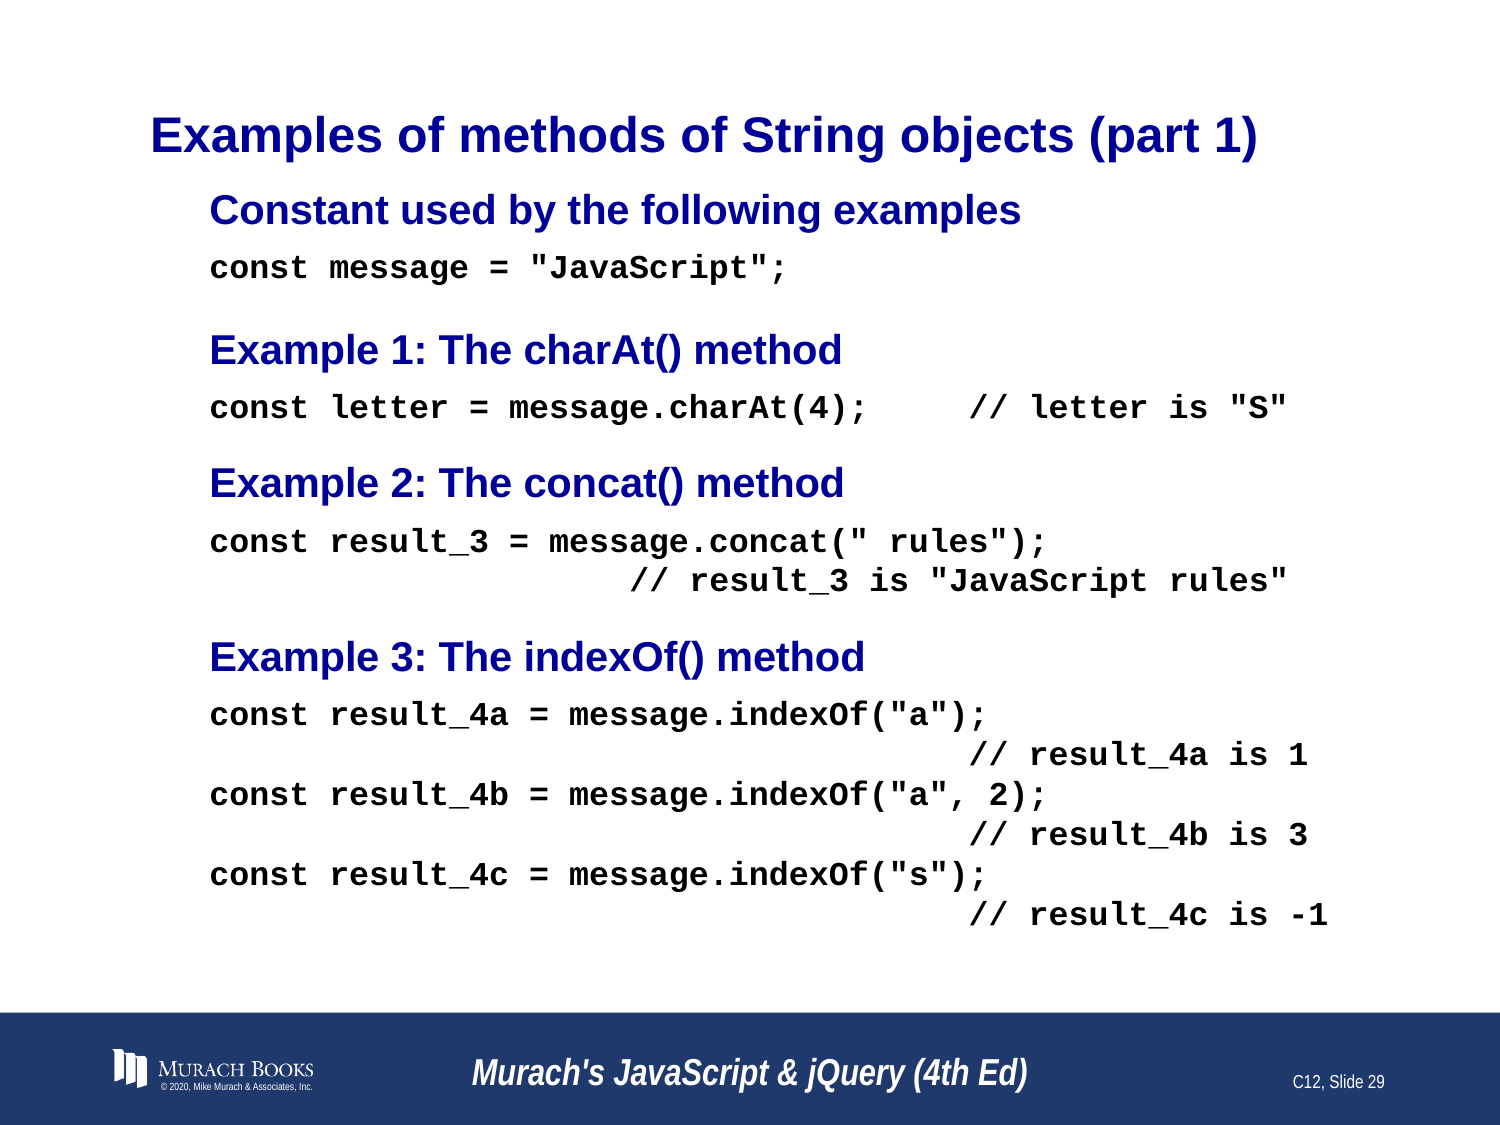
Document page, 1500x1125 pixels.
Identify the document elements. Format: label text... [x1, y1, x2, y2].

list Constant used by the following examples const message = "JavaScript"; Example 1: The charAt() method const letter = message.charAt(4); // letter is "S" Example 2: The concat() method const result_3 = message.concat(" rules"); // result_3 is "JavaScript rules" Example 3: The indexOf() method const result_4a = message.indexOf("a"); // result_4a is 1 const result_4b = message.indexOf("a", 2); // result_4b is 3 const result_4c = message.indexOf("s"); // result_4c is -1 [137, 174, 1350, 975]
title Examples of methods of String objects (part 1) [150, 102, 1350, 164]
slide_number C12, Slide 29 [1087, 1025, 1400, 1100]
footer © 2020, Mike Murach & Associates, Inc. [12, 1025, 463, 1100]
slide_number Murach's JavaScript & jQuery (4th Ed) [463, 1025, 1050, 1100]
